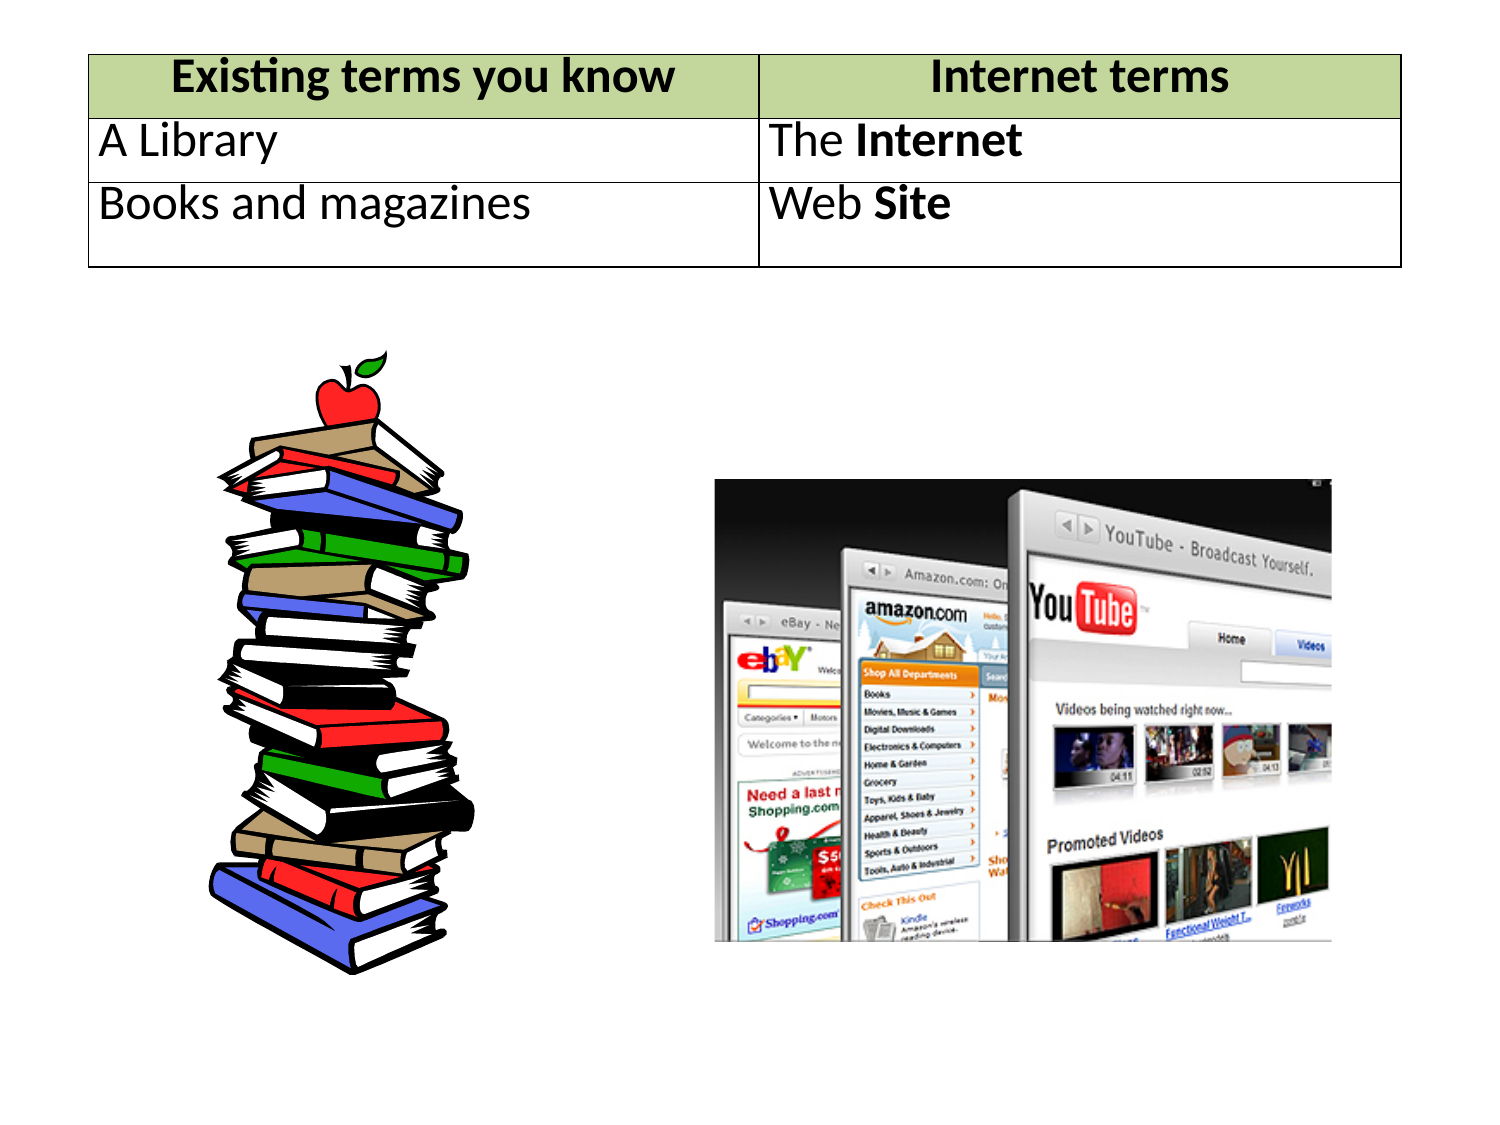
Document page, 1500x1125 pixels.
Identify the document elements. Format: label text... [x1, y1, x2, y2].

table_header Internet terms [760, 55, 1400, 118]
picture [714, 479, 1332, 943]
table_cell Web Site [760, 183, 1400, 266]
picture [206, 349, 479, 975]
table_cell A Library [89, 119, 758, 182]
table_header Existing terms you know [89, 55, 758, 118]
table_cell Books and magazines [89, 183, 758, 266]
table_cell The Internet [760, 119, 1400, 182]
